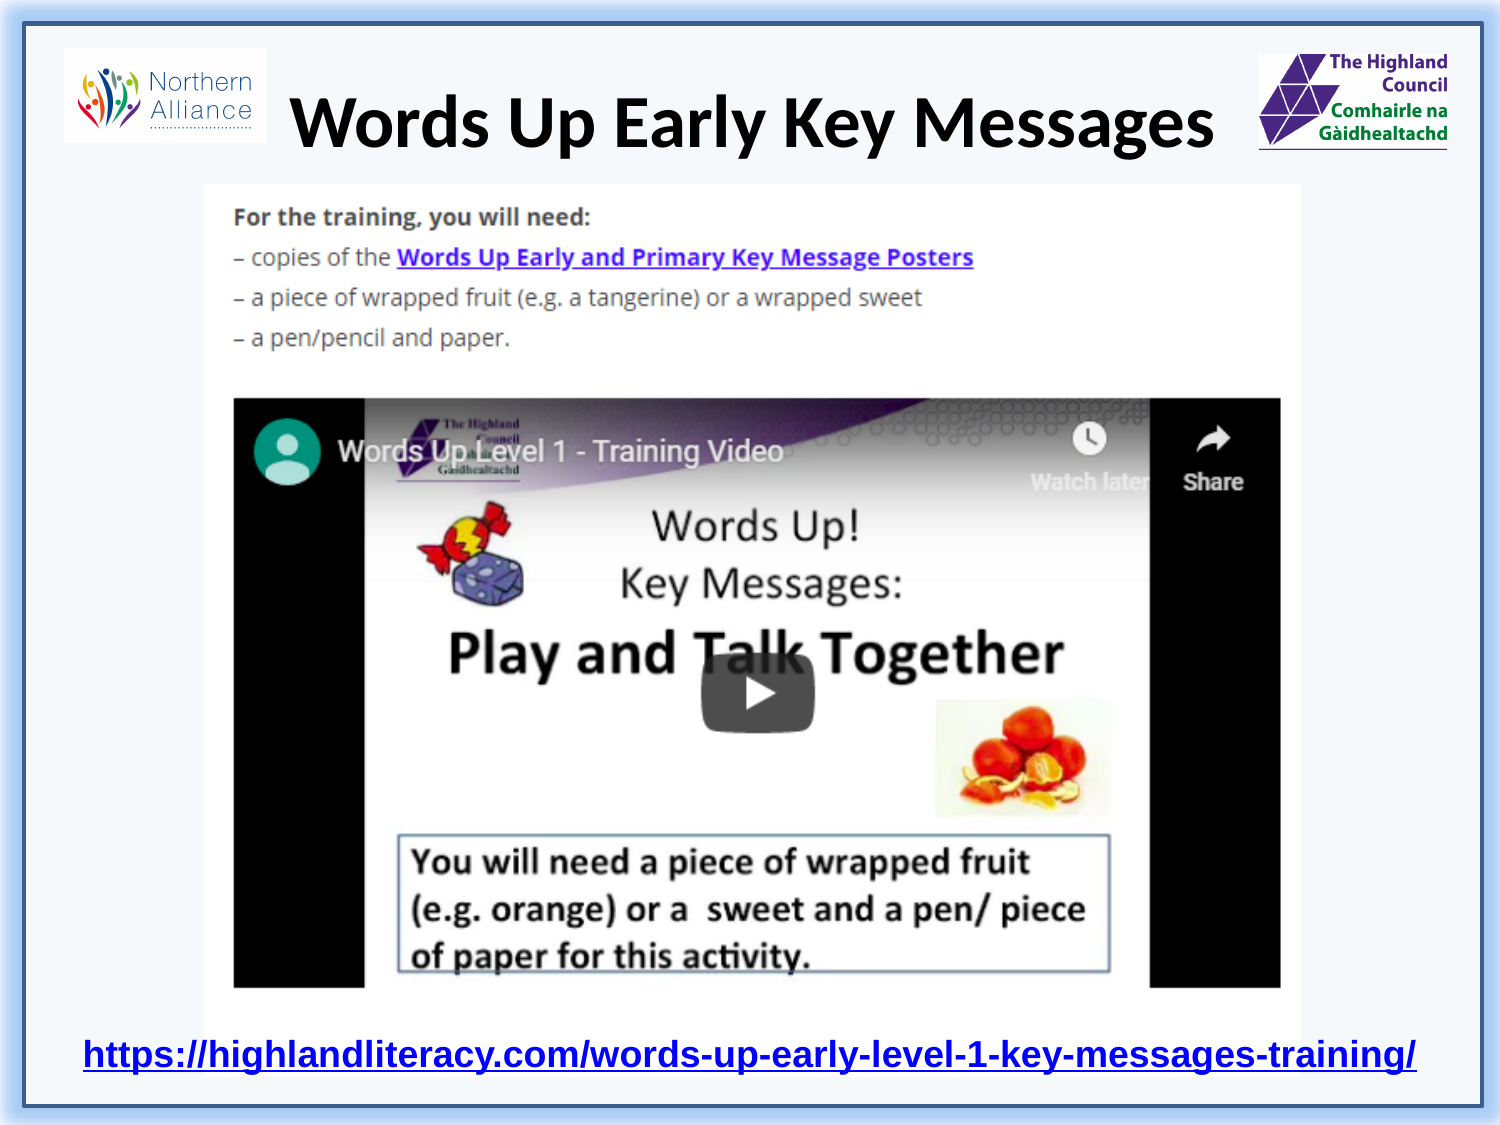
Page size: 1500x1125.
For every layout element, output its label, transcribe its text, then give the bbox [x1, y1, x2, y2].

text_box https://highlandliteracy.com/words-up-early-level-1-key-messages-training/ [41, 1023, 202, 1083]
picture [1259, 54, 1448, 150]
picture [64, 48, 267, 143]
text_box https://highlandliteracy.com/words-up-early-level-1-key-messages-training/ [1304, 1023, 1459, 1083]
picture [204, 184, 1302, 1077]
title Words Up Early Key Messages [78, 23, 1428, 212]
text_box [22, 21, 1484, 1108]
